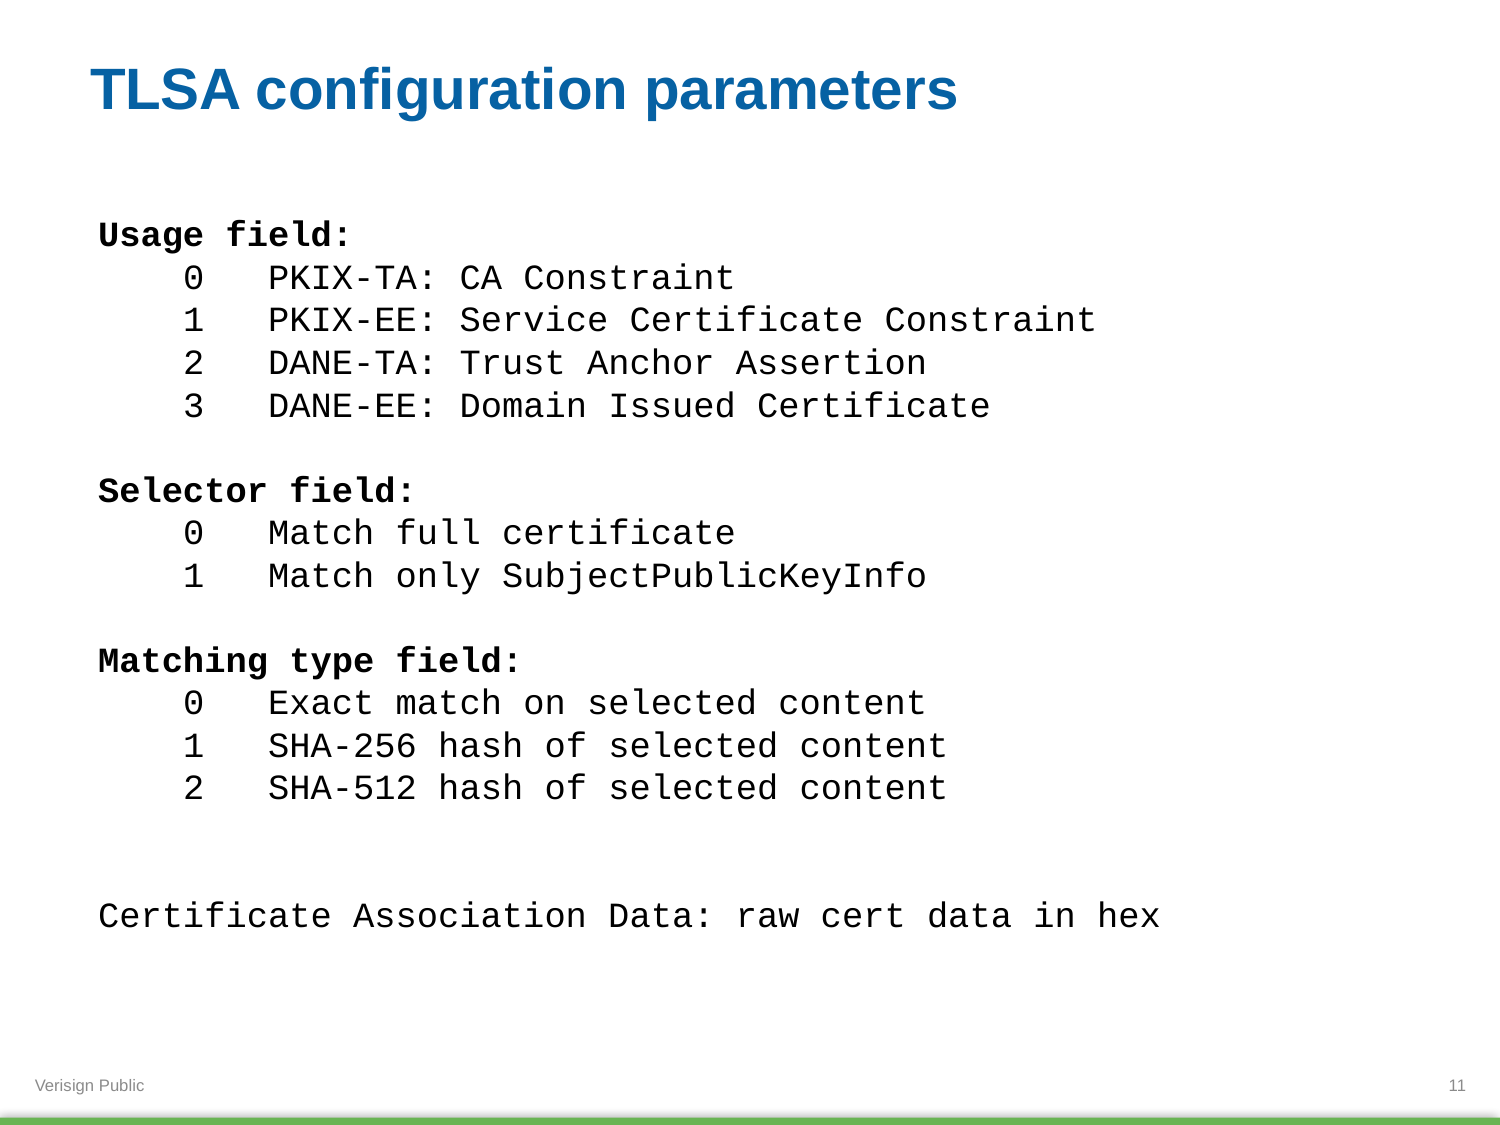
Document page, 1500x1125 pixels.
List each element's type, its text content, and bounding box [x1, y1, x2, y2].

text_box Usage field: 0 PKIX-TA: CA Constraint 1 PKIX-EE: Service Certificate Constraint 2 DANE-TA: Trust Anchor Assertion 3 DANE-EE: Domain Issued Certificate Selector field: 0 Match full certificate 1 Match only SubjectPublicKeyInfo Matching type field: 0 Exact match on selected content 1 SHA-256 hash of selected content 2 SHA-512 hash of selected content Certificate Association Data: raw cert data in hex [92, 205, 1323, 941]
slide_number 11 [1422, 1072, 1482, 1098]
title TLSA configuration parameters [75, 40, 1425, 132]
